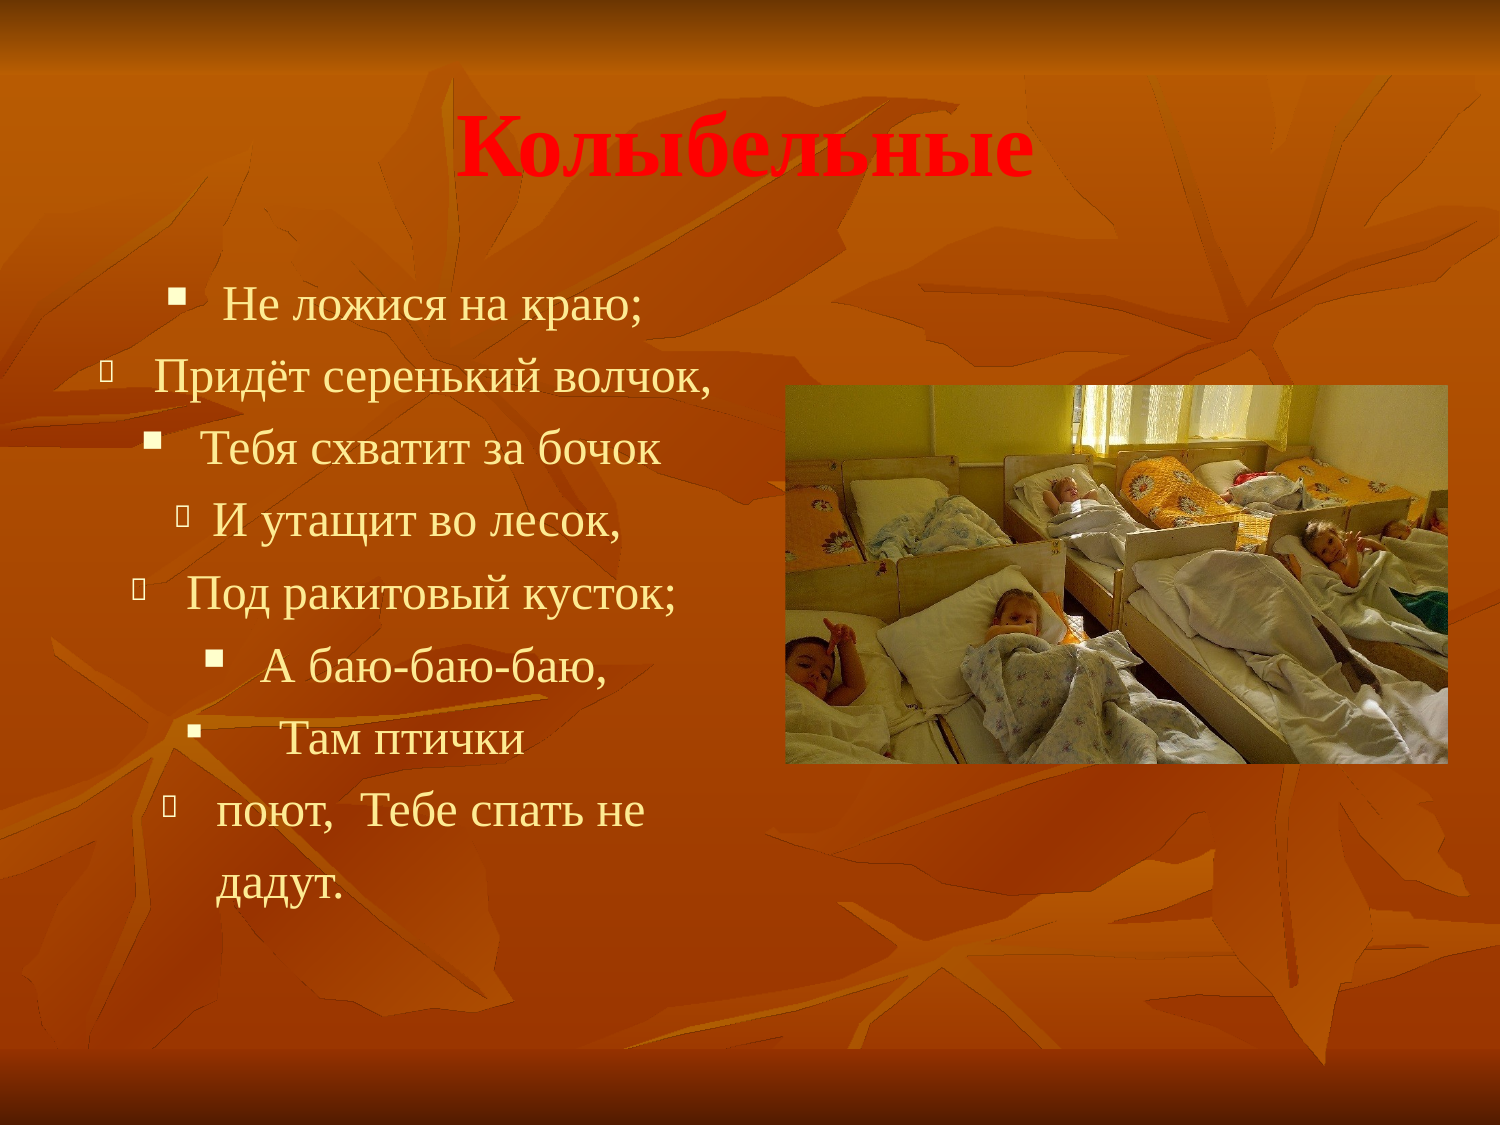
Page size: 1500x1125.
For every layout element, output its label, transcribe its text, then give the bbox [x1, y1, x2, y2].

title Колыбельные [453, 82, 1046, 273]
text_box [785, 385, 1448, 764]
text_box Придёт серенький волчок, [151, 340, 718, 403]
text_box Под ракитовый кусток; [183, 557, 685, 620]
text_box Тебя схватит за бочок И утащит во лесок, [141, 400, 671, 547]
picture [0, 0, 1500, 1125]
text_box Не ложися на краю; [163, 267, 649, 330]
text_box А баю-баю-баю, Там птички поют, Тебе спать не дадут. [179, 617, 658, 909]
text_box  [158, 785, 179, 824]
text_box  [127, 567, 155, 606]
text_box  [95, 350, 122, 389]
